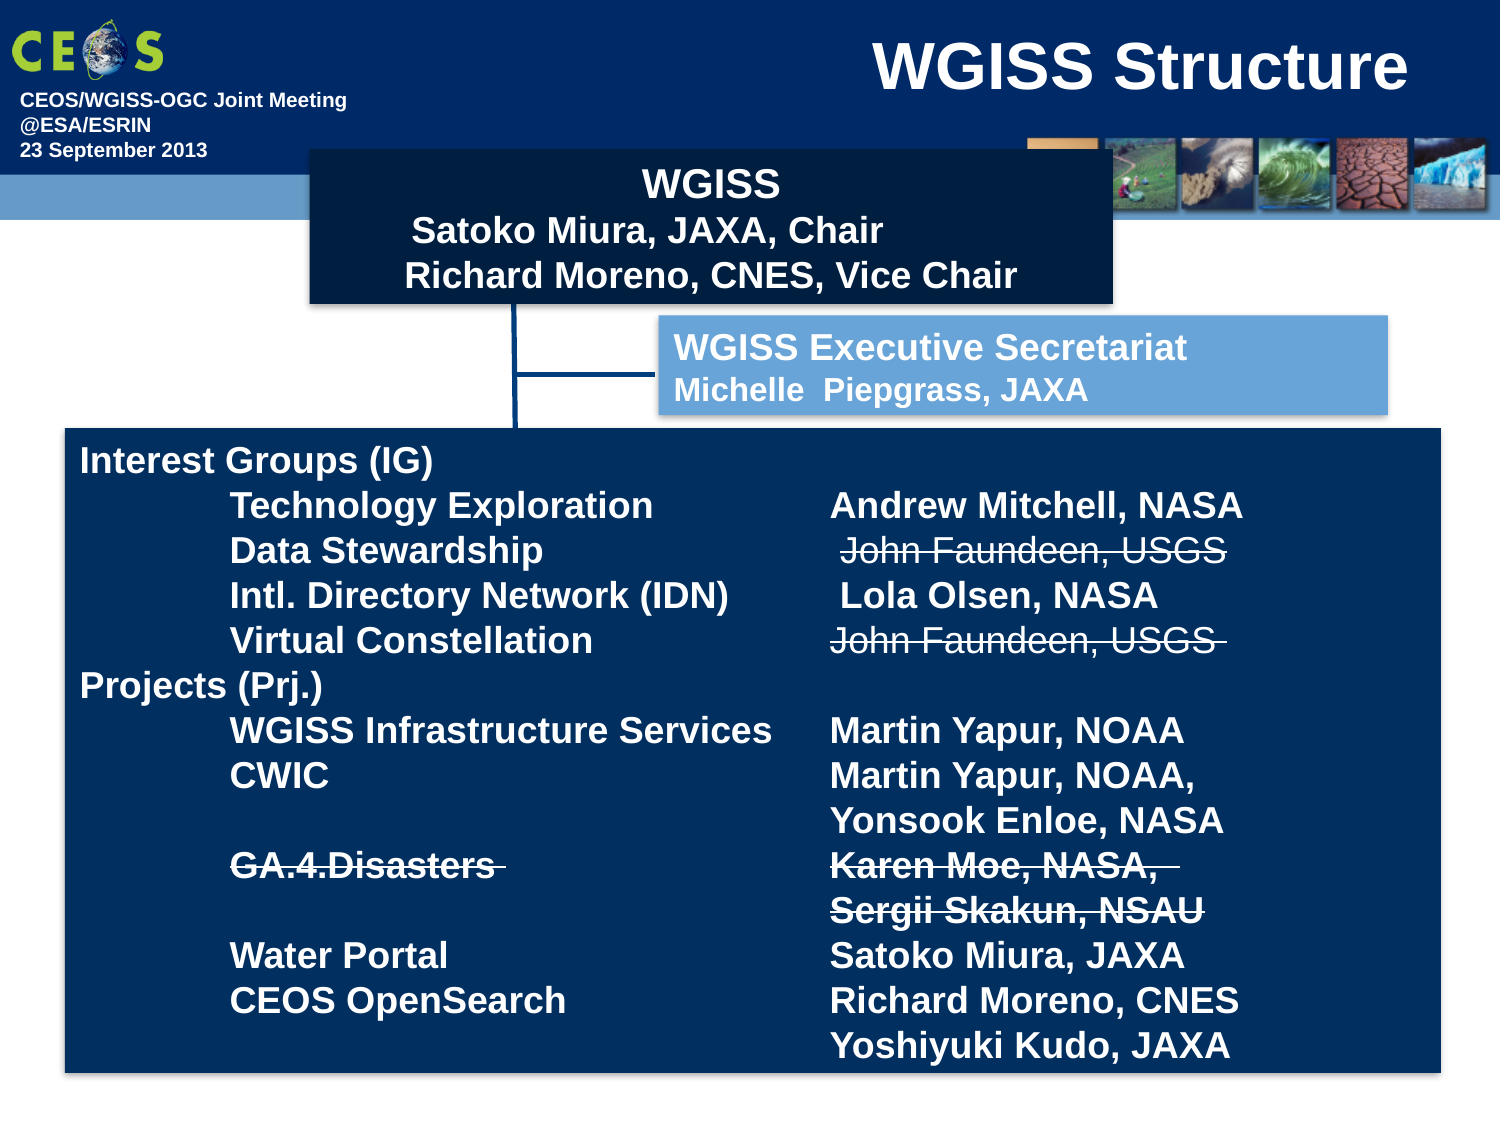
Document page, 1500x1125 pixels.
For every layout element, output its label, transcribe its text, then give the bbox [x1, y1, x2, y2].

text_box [513, 300, 518, 572]
text_box WGISS Satoko Miura, JAXA, Chair Richard Moreno, CNES, Vice Chair [309, 149, 1113, 304]
text_box Interest Groups (IG) Technology Exploration Andrew Mitchell, NASA Data Stewardship John Faundeen, USGS Intl. Directory Network (IDN) Lola Olsen, NASA Virtual Constellation John Faundeen, USGS Projects (Prj.) WGISS Infrastructure Services Martin Yapur, NOAA CWIC Martin Yapur, NOAA, Yonsook Enloe, NASA GA.4.Disasters Karen Moe, NASA, Sergii Skakun, NSAU Water Portal Satoko Miura, JAXA CEOS OpenSearch Richard Moreno, CNES Yoshiyuki Kudo, JAXA [64, 428, 1441, 1073]
title WGISS Structure [74, 0, 1426, 126]
text_box WGISS Executive Secretariat Michelle Piepgrass, JAXA [658, 315, 1388, 416]
picture [0, 0, 1500, 220]
